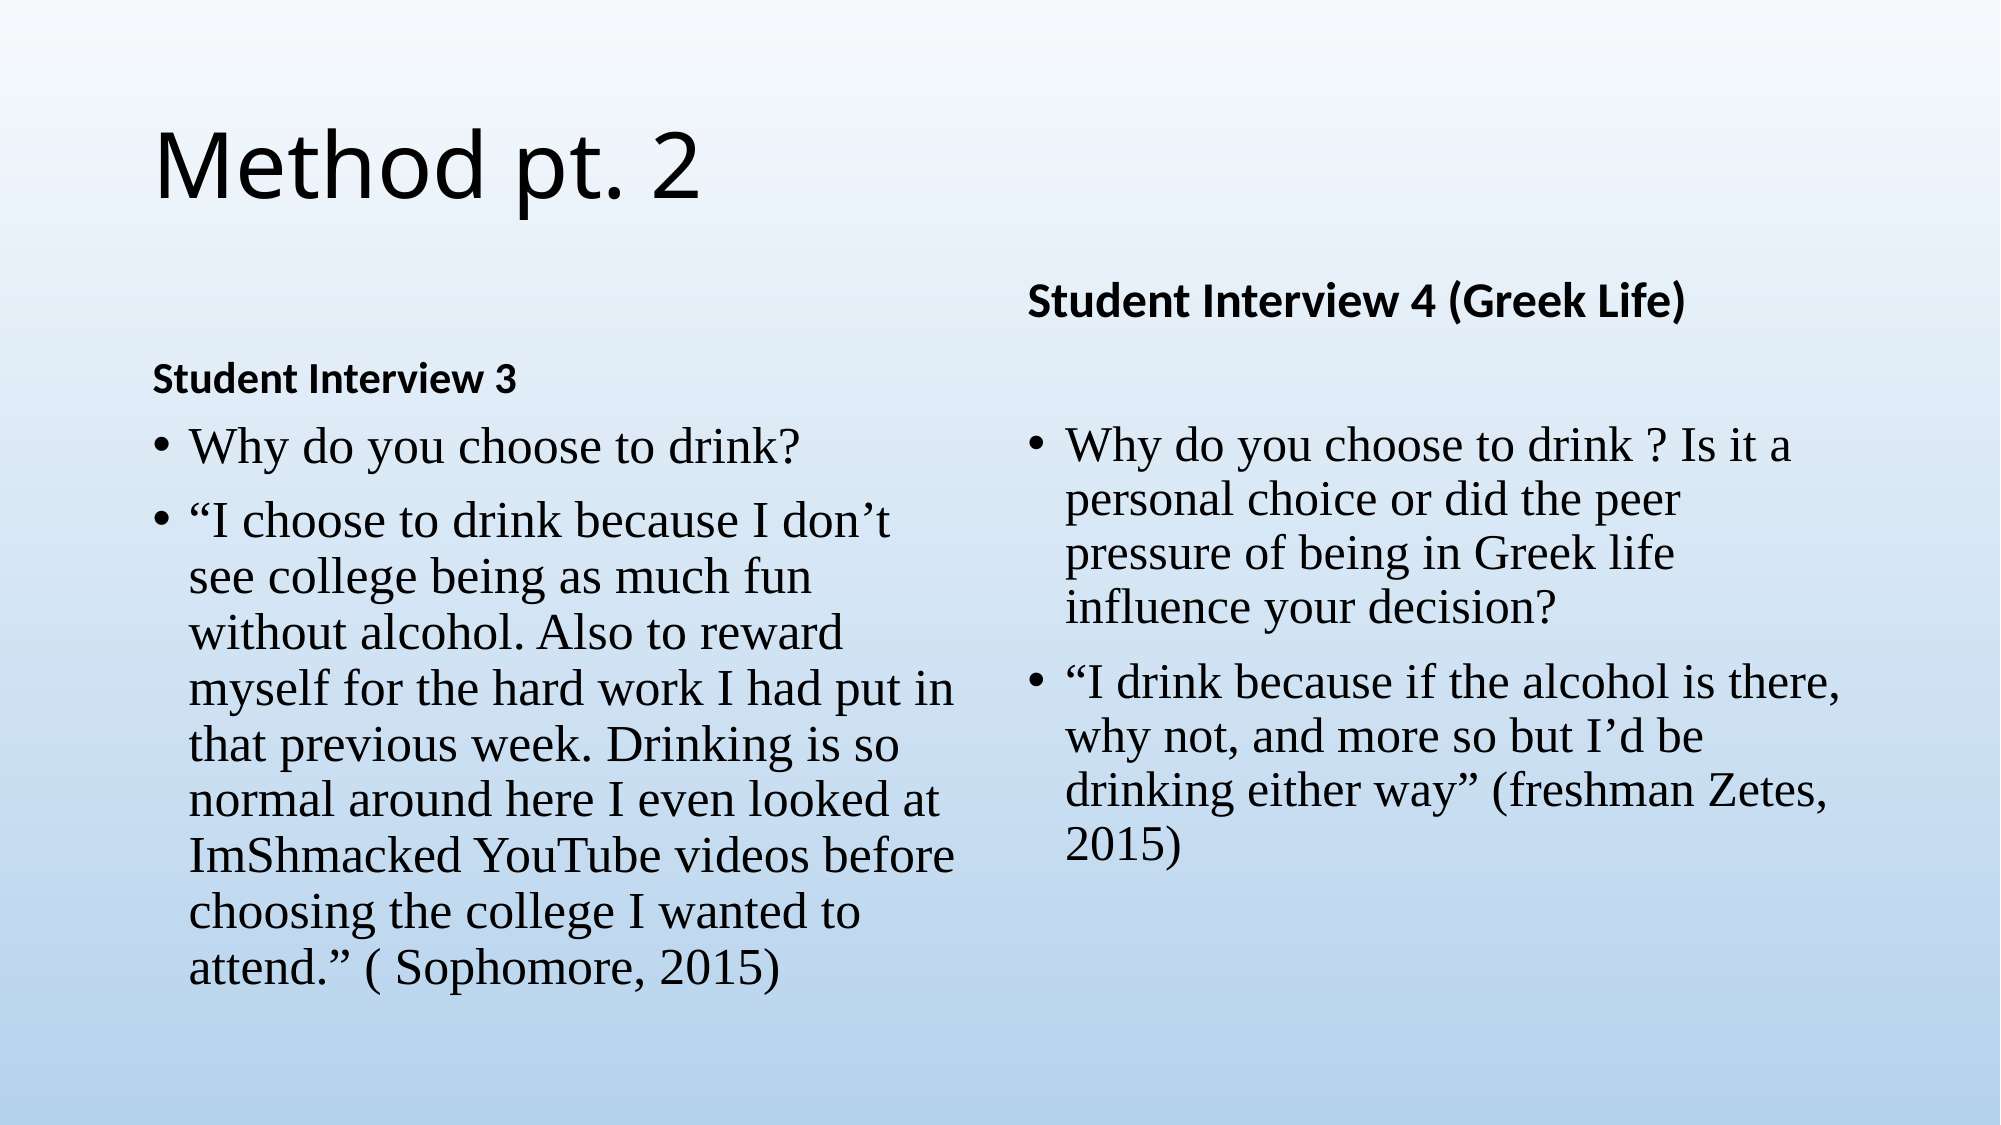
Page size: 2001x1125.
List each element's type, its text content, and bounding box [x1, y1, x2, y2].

list Student Interview 3 [137, 275, 984, 410]
title Method pt. 2 [137, 59, 1863, 278]
list Why do you choose to drink? “I choose to drink because I don’t see college being as much fun without alcohol. Also to reward myself for the hard work I had put in that previous week. Drinking is so normal around here I even looked at ImShmacked YouTube videos before choosing the college I wanted to attend.” ( Sophomore, 2015) [137, 410, 984, 1016]
list Why do you choose to drink ? Is it a personal choice or did the peer pressure of being in Greek life influence your decision? “I drink because if the alcohol is there, why not, and more so but I’d be drinking either way” (freshman Zetes, 2015) [1012, 410, 1863, 1016]
list Student Interview 4 (Greek Life) [1012, 275, 1863, 410]
